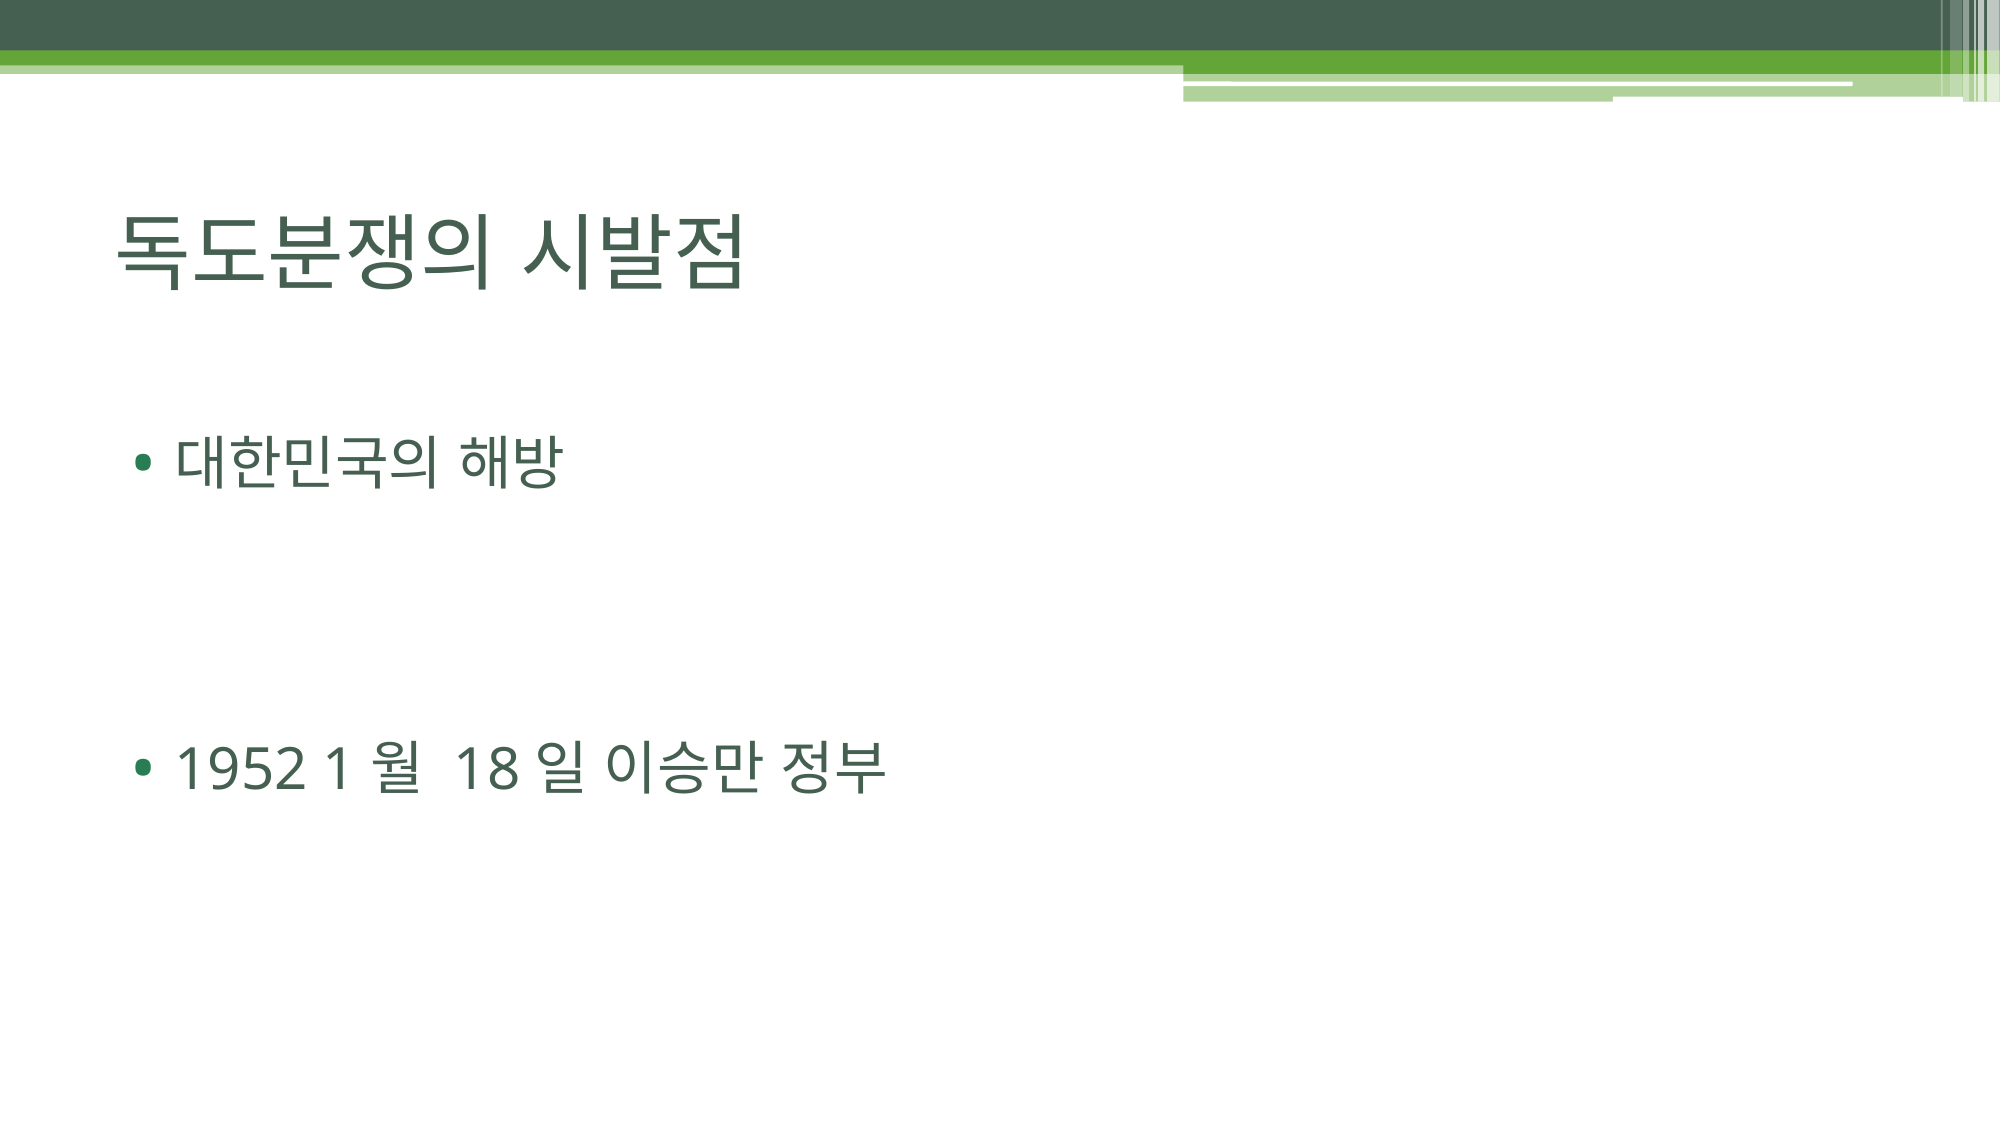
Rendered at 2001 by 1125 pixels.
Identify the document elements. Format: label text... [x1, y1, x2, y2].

title 독도분쟁의 시발점 [99, 162, 1900, 338]
list 대한민국의 해방 1952 1월 18일 이승만 정부 [99, 418, 1900, 1125]
